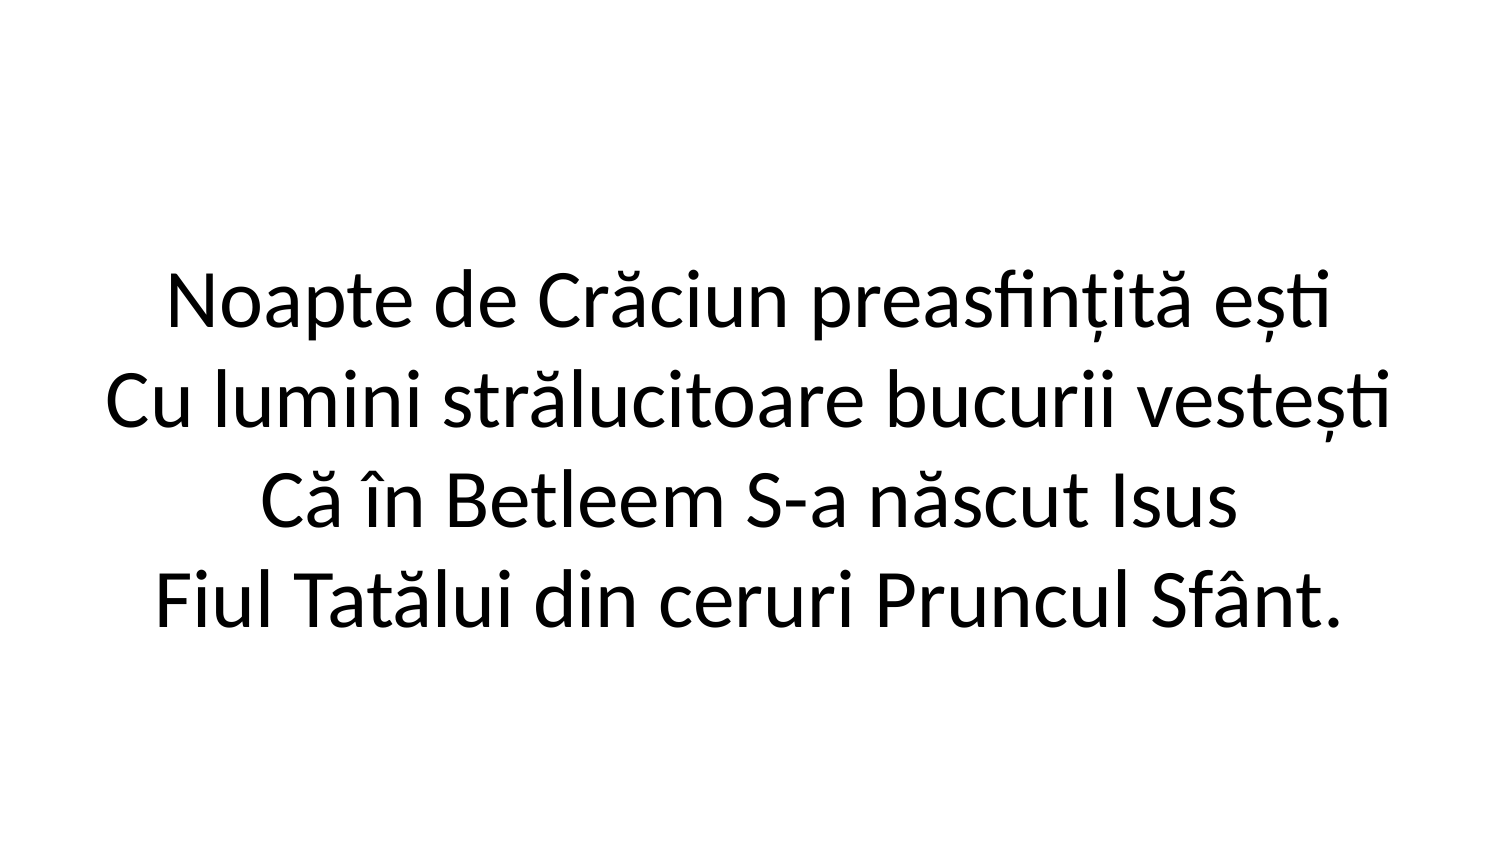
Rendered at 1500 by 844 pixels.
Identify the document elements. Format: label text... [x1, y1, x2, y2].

text_box Noapte de Crăciun preasfințită ești Cu lumini strălucitoare bucurii vestești Că în Betleem S-a născut Isus Fiul Tatălui din ceruri Pruncul Sfânt. [90, 192, 1410, 652]
